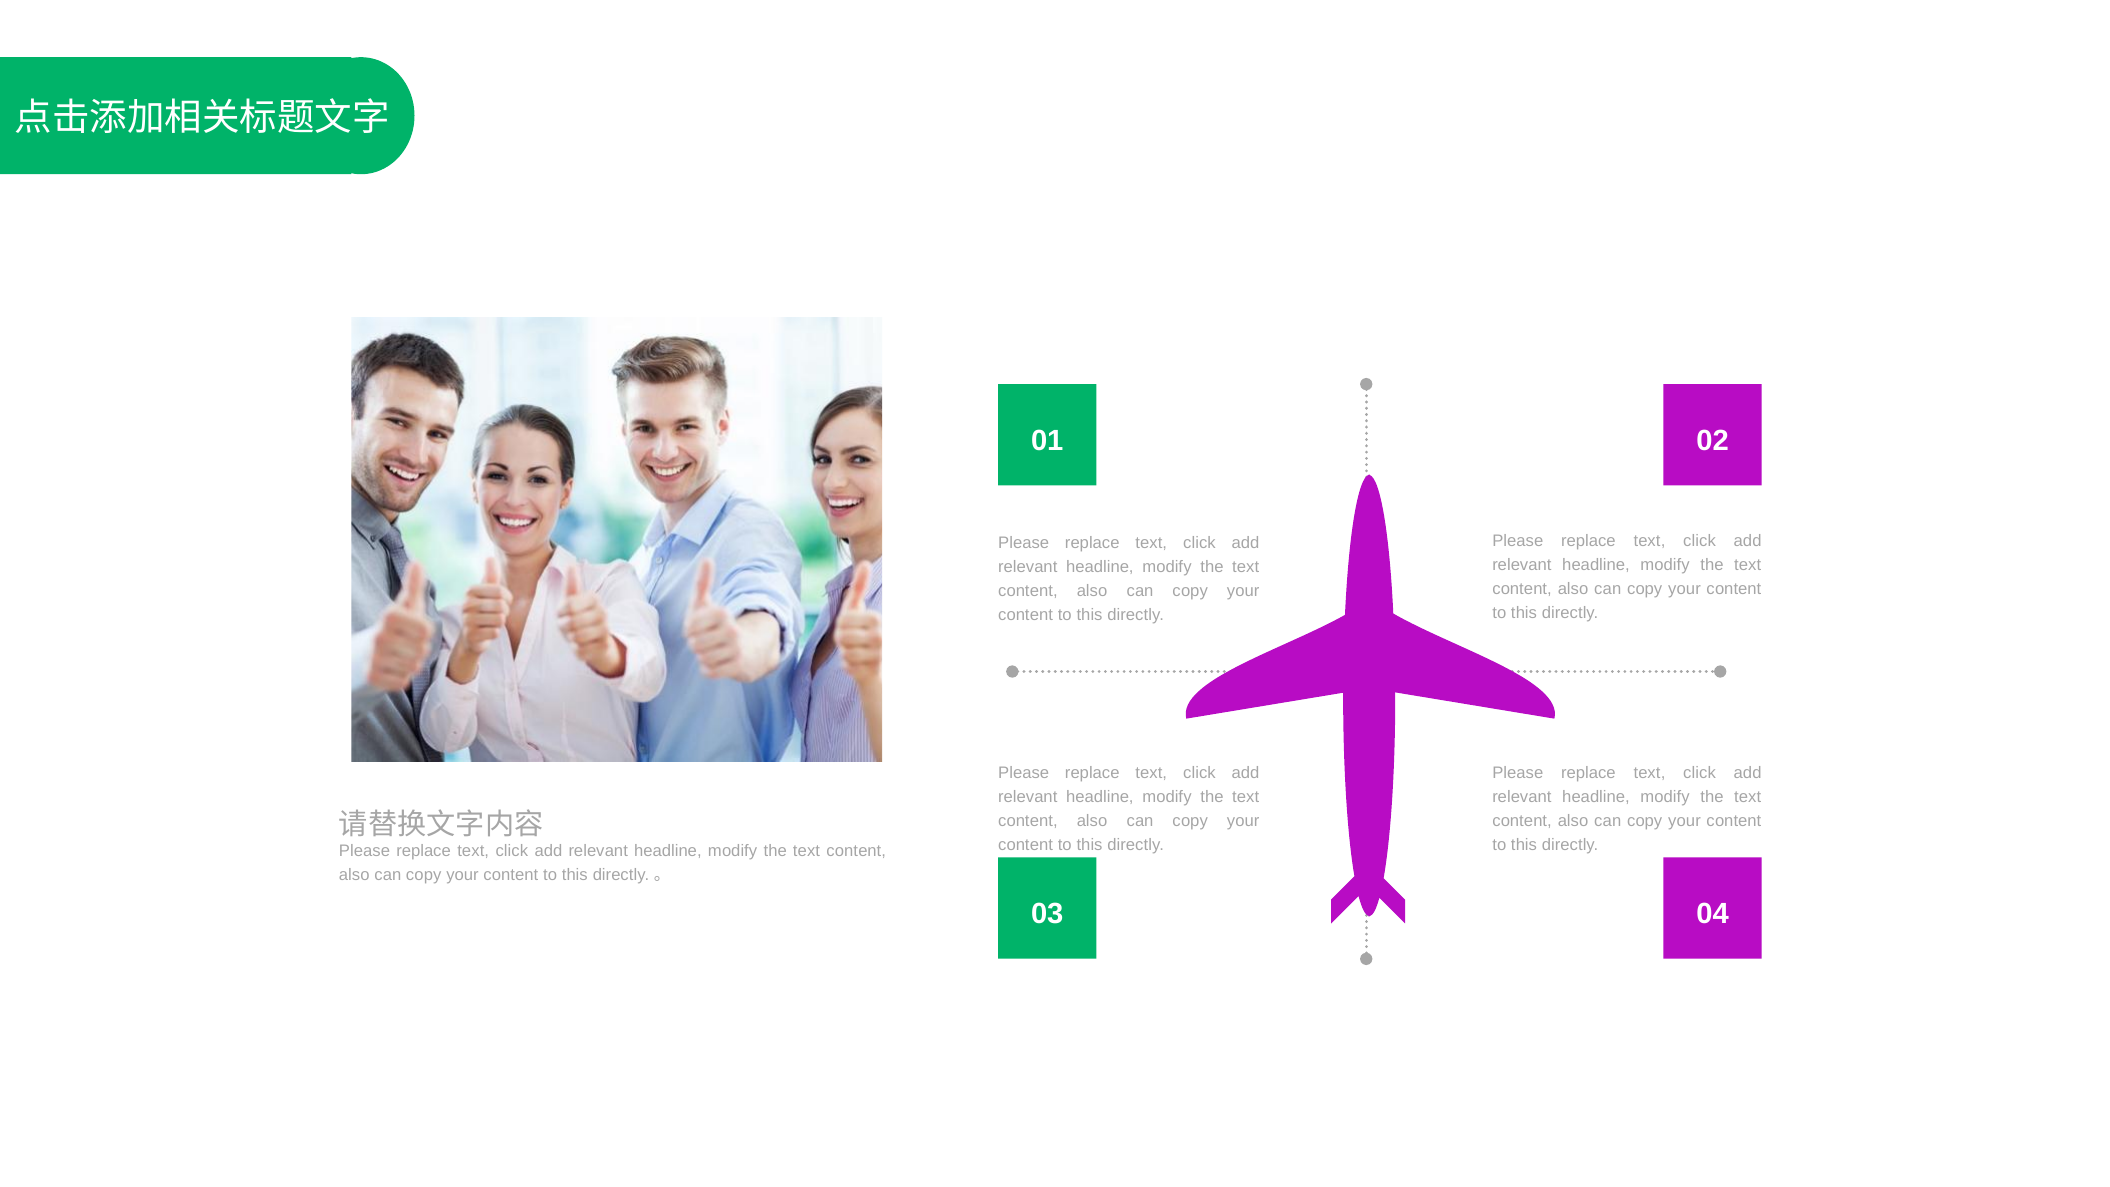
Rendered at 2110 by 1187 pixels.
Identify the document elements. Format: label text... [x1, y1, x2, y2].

text_box 04 [1662, 856, 1763, 960]
text_box 01 [997, 383, 1098, 486]
text_box [1367, 672, 1556, 926]
text_box 02 [1662, 383, 1763, 486]
text_box 03 [997, 856, 1098, 960]
text_box [350, 317, 883, 763]
text_box [1226, 475, 1366, 671]
text_box Please replace text, click add relevant headline, modify the text content, also can copy your content to this directly. [1492, 758, 1762, 854]
text_box [1184, 672, 1366, 927]
text_box Please replace text, click add relevant headline, modify the text content, also can copy your content to this directly. [998, 758, 1260, 854]
text_box Please replace text, click add relevant headline, modify the text content, also can copy your content to this directly.。 [339, 836, 888, 884]
text_box Please replace text, click add relevant headline, modify the text content, also can copy your content to this directly. [998, 527, 1260, 624]
text_box Please replace text, click add relevant headline, modify the text content, also can copy your content to this directly. [1492, 525, 1762, 622]
text_box 请替换文字内容 [339, 798, 650, 836]
text_box [1367, 473, 1515, 671]
text_box 点击添加相关标题文字 [0, 85, 415, 146]
